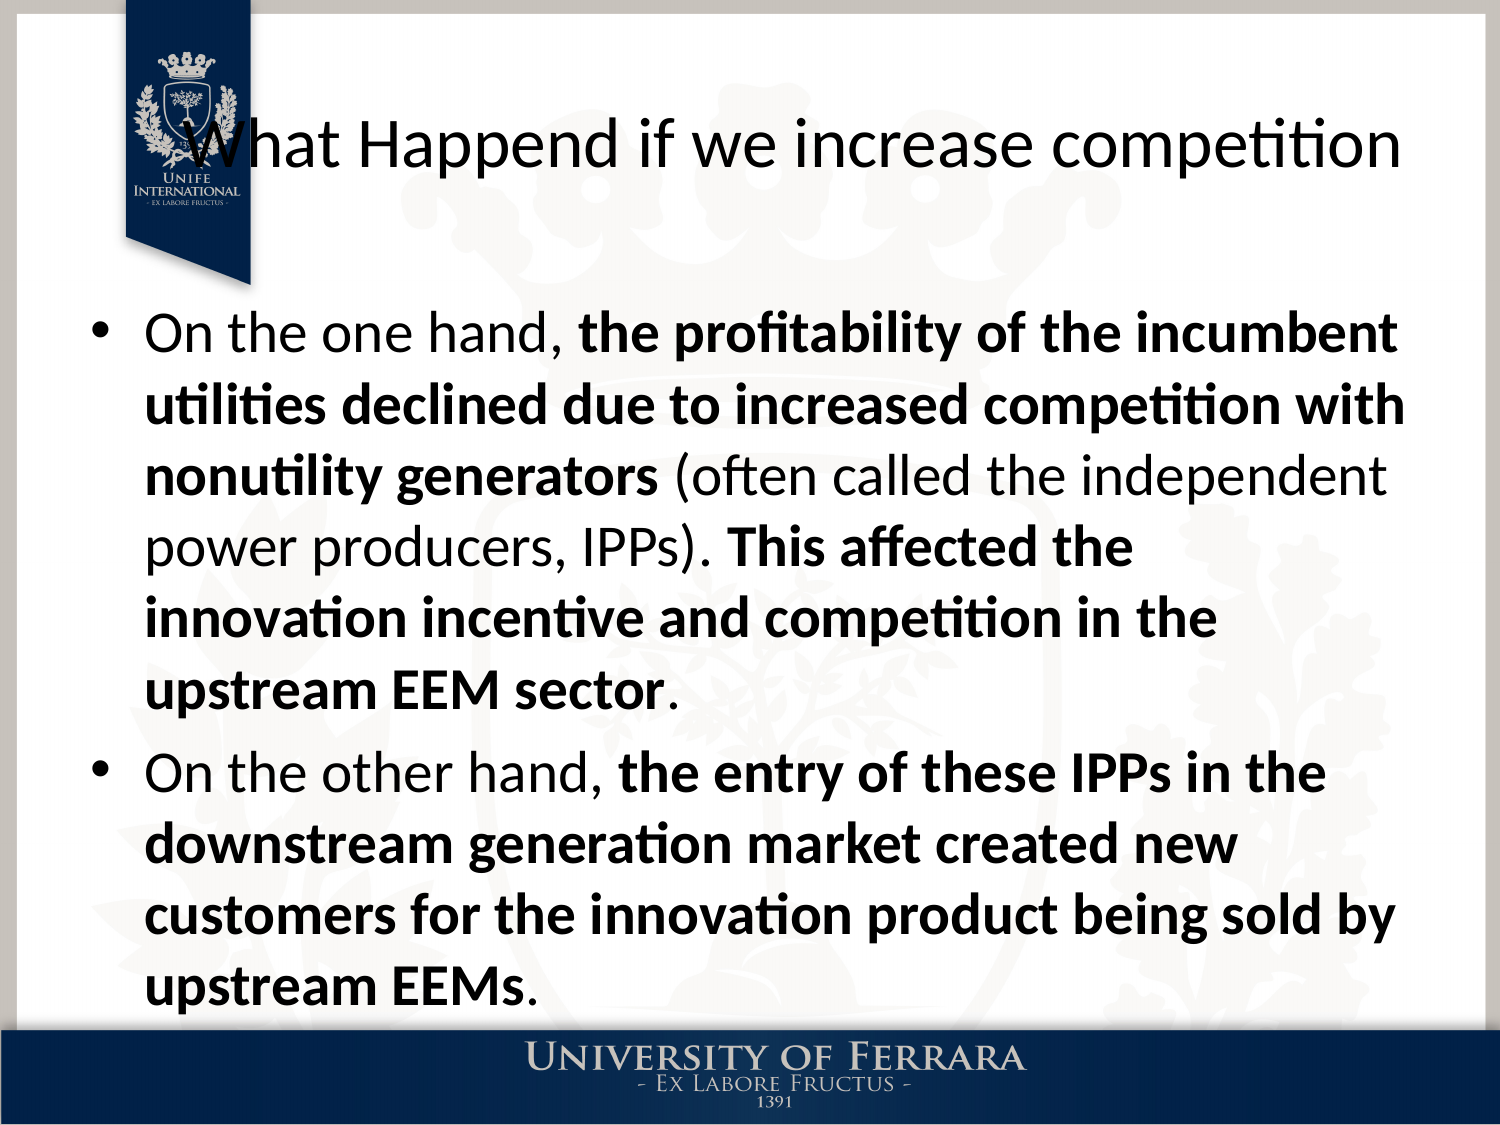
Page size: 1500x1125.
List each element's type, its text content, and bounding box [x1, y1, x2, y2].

title What Happend if we increase competition [161, 45, 1425, 233]
list On the one hand, the profitability of the incumbent utilities declined due to increased competition with nonutility generators (often called the independent power producers, IPPs). This affected the innovation incentive and competition in the upstream EEM sector. On the other hand, the entry of these IPPs in the downstream generation market created new customers for the innovation product being sold by upstream EEMs. [75, 286, 1425, 1029]
picture [0, 0, 1500, 1125]
